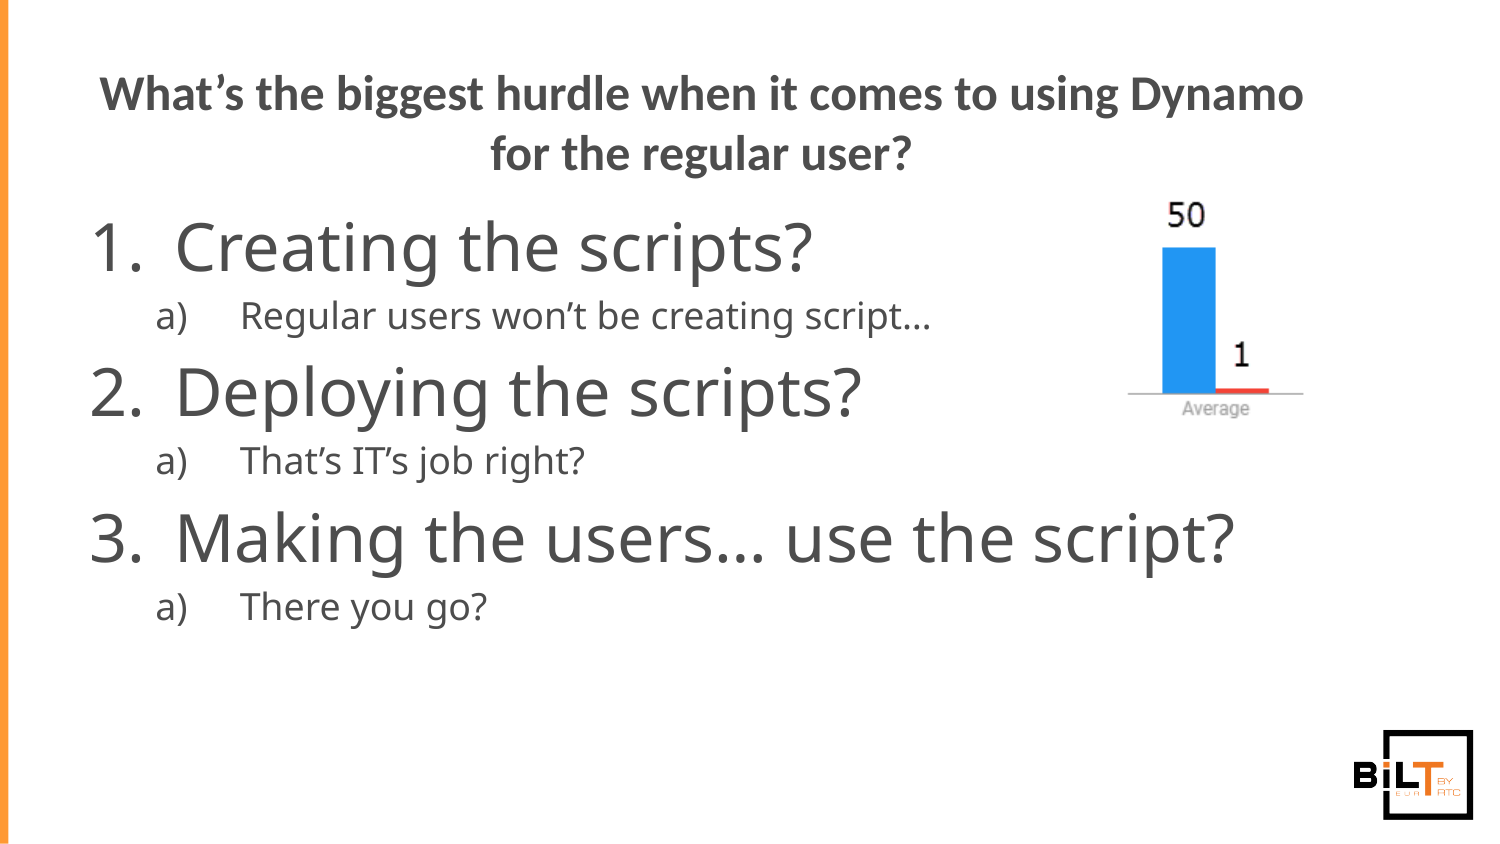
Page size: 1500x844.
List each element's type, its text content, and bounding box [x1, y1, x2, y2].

list Creating the scripts? Regular users won’t be creating script… Deploying the scripts? That’s IT’s job right? Making the users… use the script? There you go? [75, 196, 1330, 715]
picture [1347, 721, 1483, 827]
picture [1099, 160, 1335, 442]
title What’s the biggest hurdle when it comes to using Dynamo for the regular user? [75, 52, 1330, 175]
